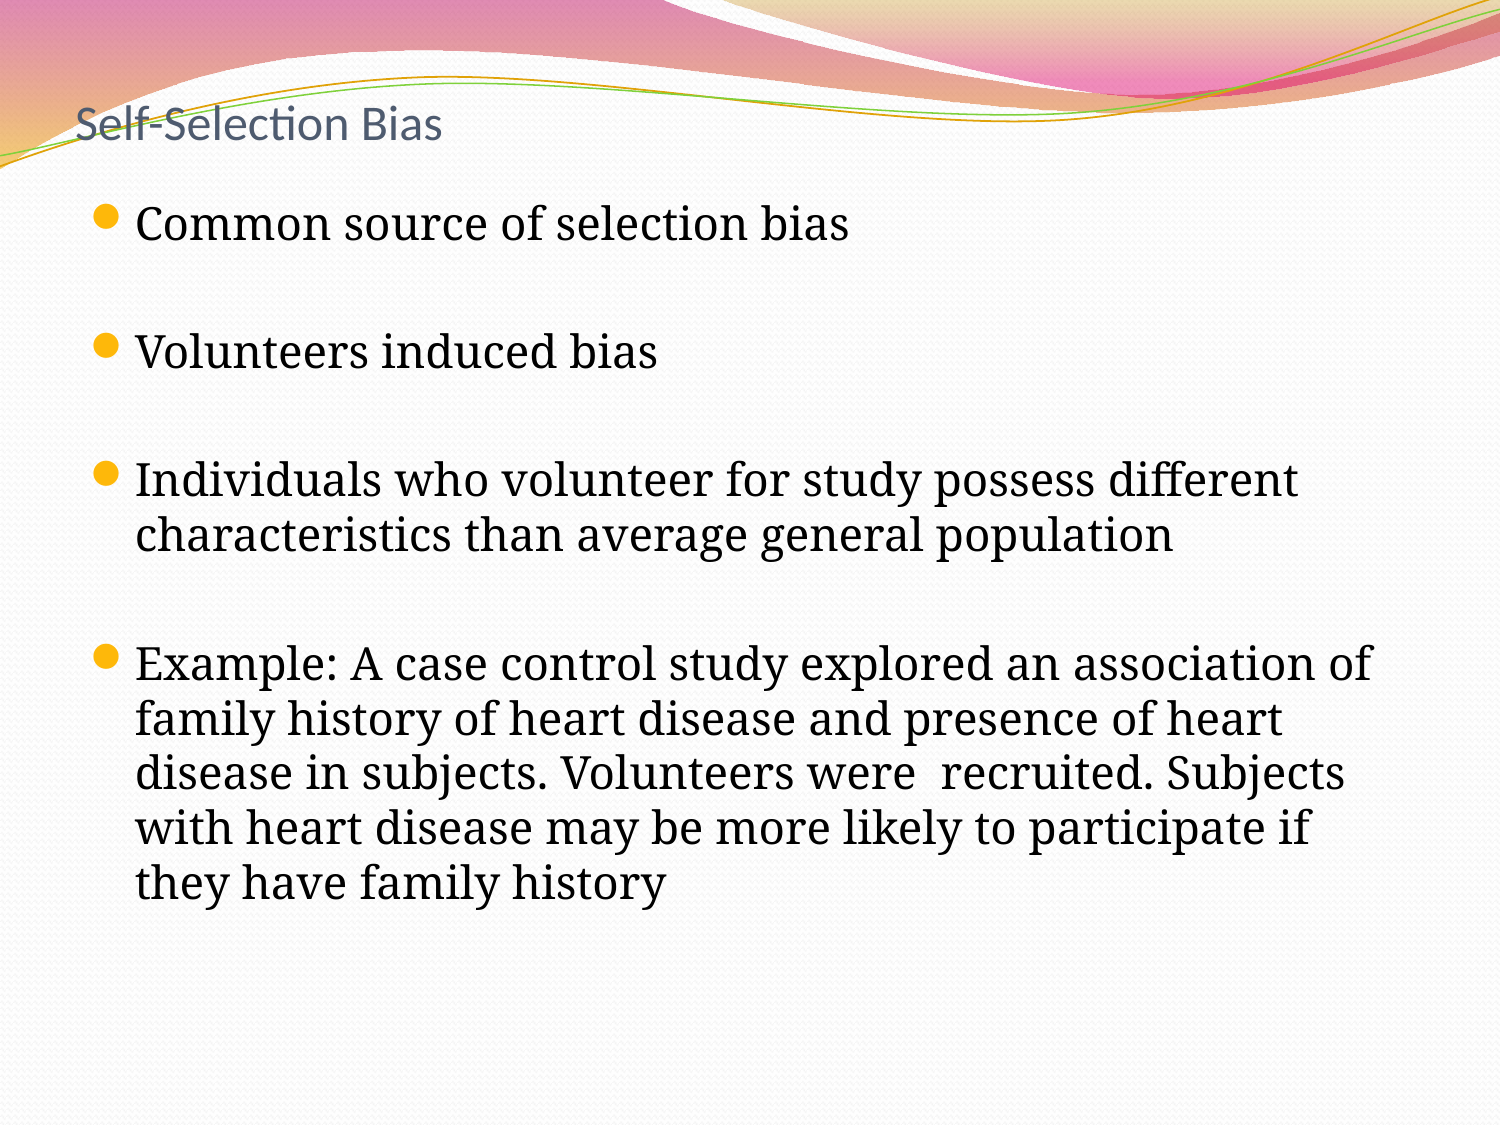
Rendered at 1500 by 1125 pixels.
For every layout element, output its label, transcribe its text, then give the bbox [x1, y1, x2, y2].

title Self-Selection Bias [75, 45, 1425, 150]
list Common source of selection bias Volunteers induced bias Individuals who volunteer for study possess different characteristics than average general population Example: A case control study explored an association of family history of heart disease and presence of heart disease in subjects. Volunteers were recruited. Subjects with heart disease may be more likely to participate if they have family history [75, 187, 1425, 1038]
